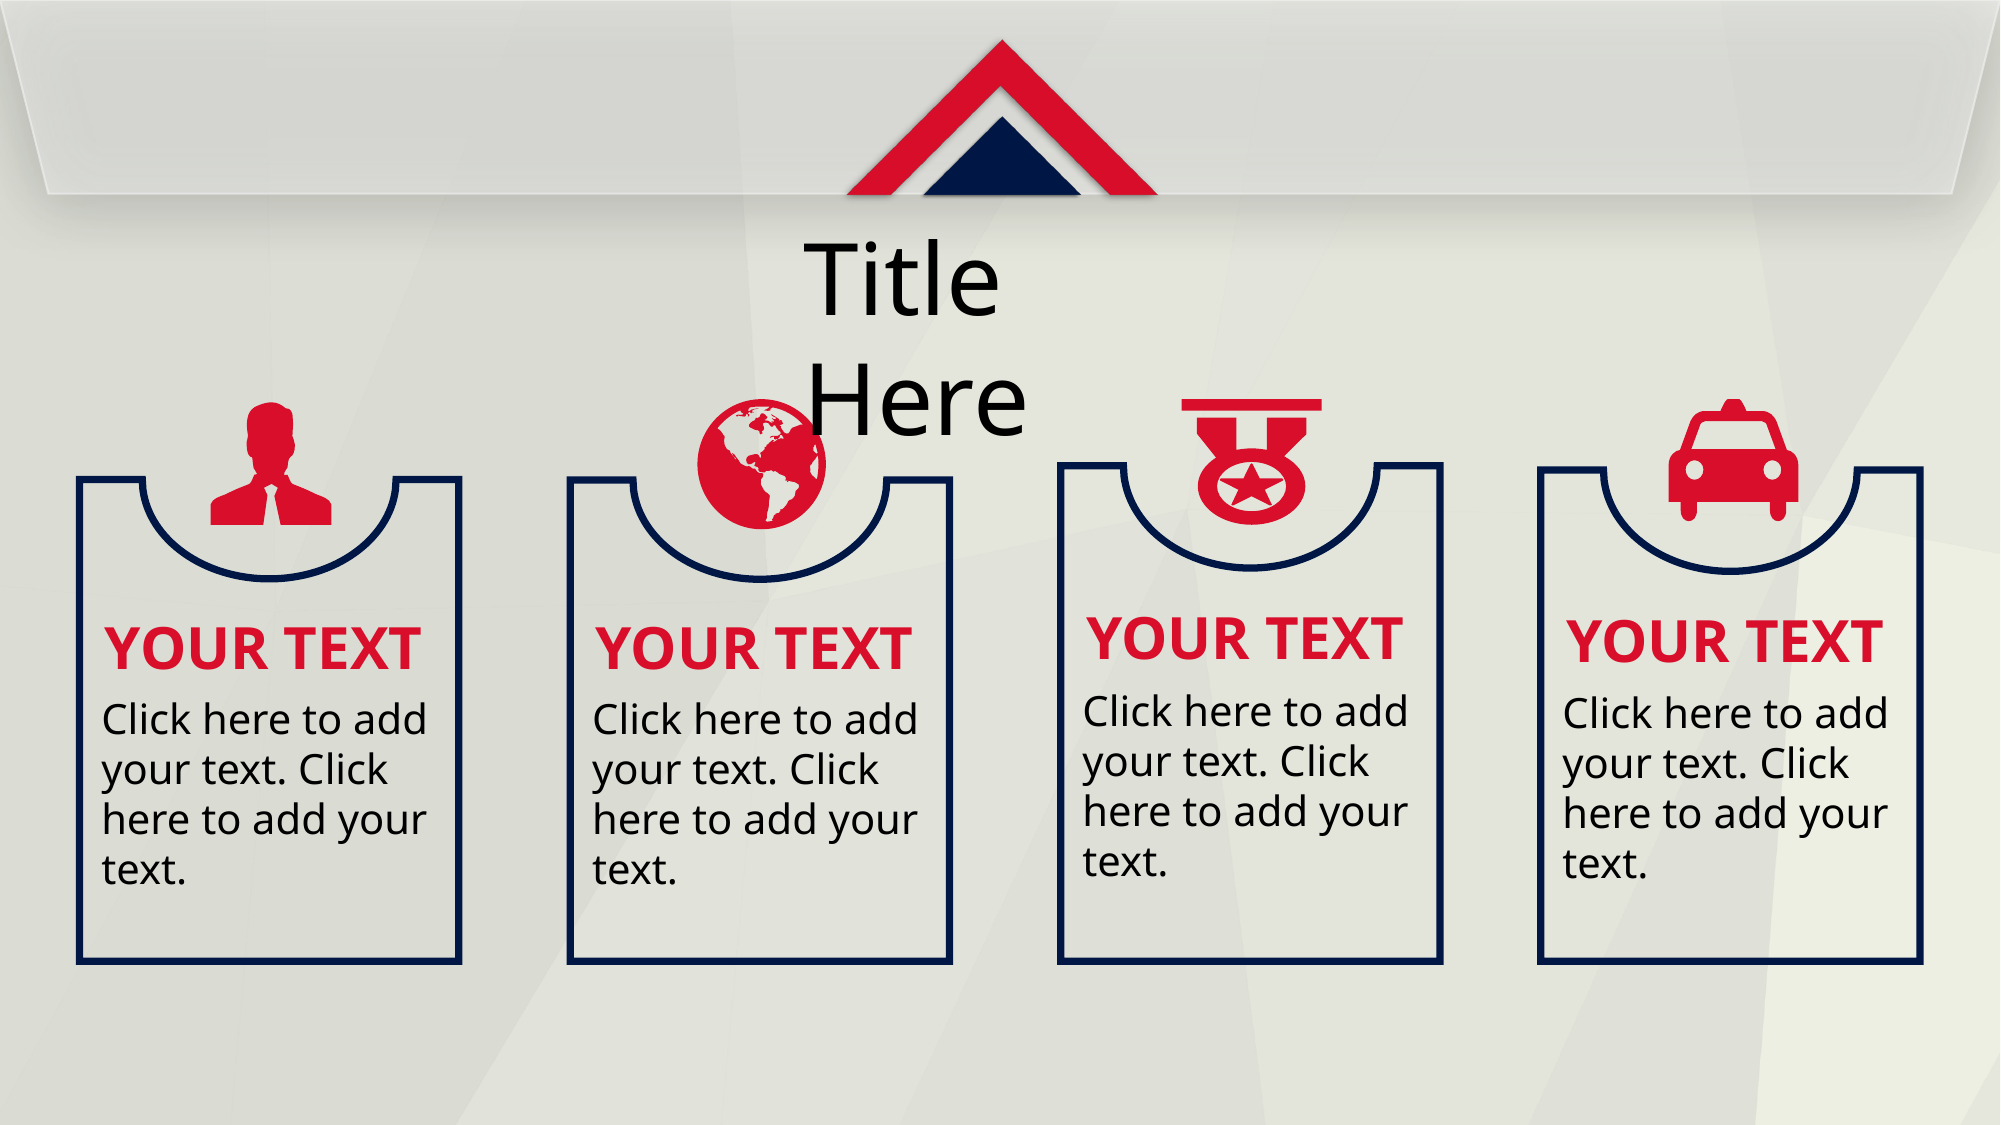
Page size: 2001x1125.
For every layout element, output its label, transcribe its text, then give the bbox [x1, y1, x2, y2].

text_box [570, 399, 950, 962]
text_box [1060, 399, 1440, 962]
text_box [79, 399, 459, 962]
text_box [1540, 399, 1920, 962]
text_box Title Here [788, 208, 1253, 463]
picture [0, 0, 2001, 1125]
text_box [0, 0, 2000, 195]
